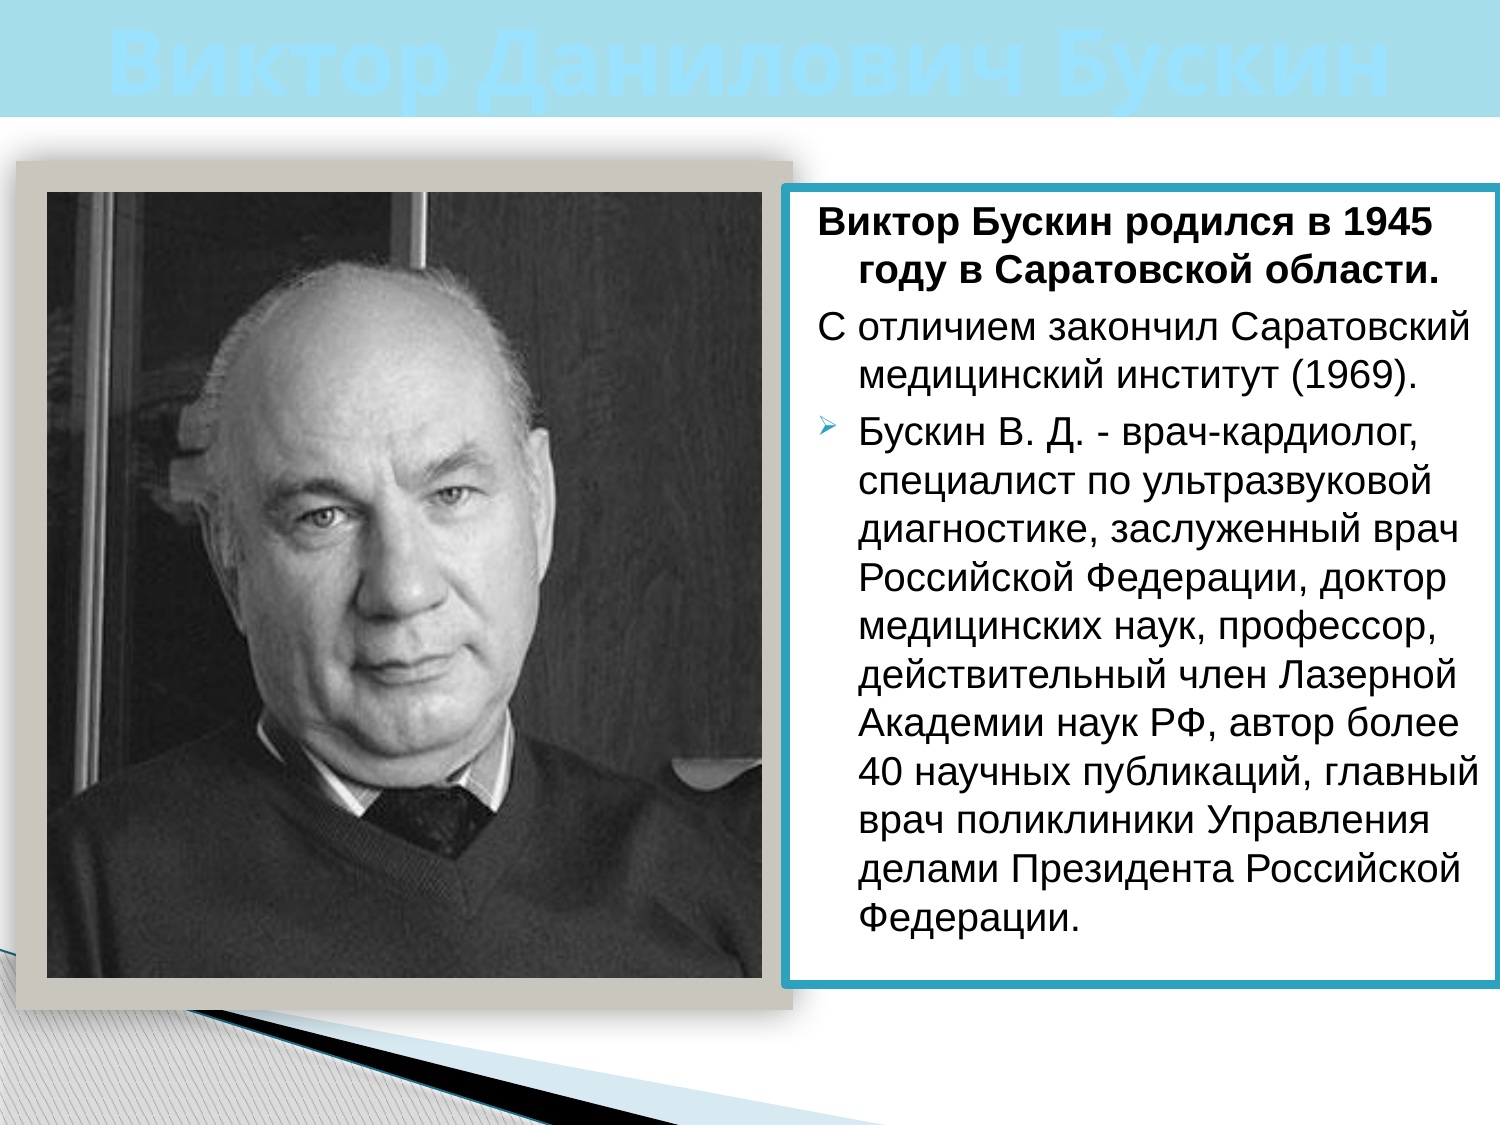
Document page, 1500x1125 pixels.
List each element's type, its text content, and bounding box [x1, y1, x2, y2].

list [46, 191, 762, 979]
list Виктор Бускин родился в 1945 году в Саратовской области. С отличием закончил Саратовский медицинский институт (1969). Бускин В. Д. - врач-кардиолог, специалист по ультразвуковой диагностике, заслуженный врач Российской Федерации, доктор медицинских наук, профессор, действительный член Лазерной Академии наук РФ, автор более 40 научных публикаций, главный врач поликлиники Управления делами Президента Российской Федерации. [781, 183, 1500, 989]
title Виктор Данилович Бускин [0, 0, 1500, 118]
